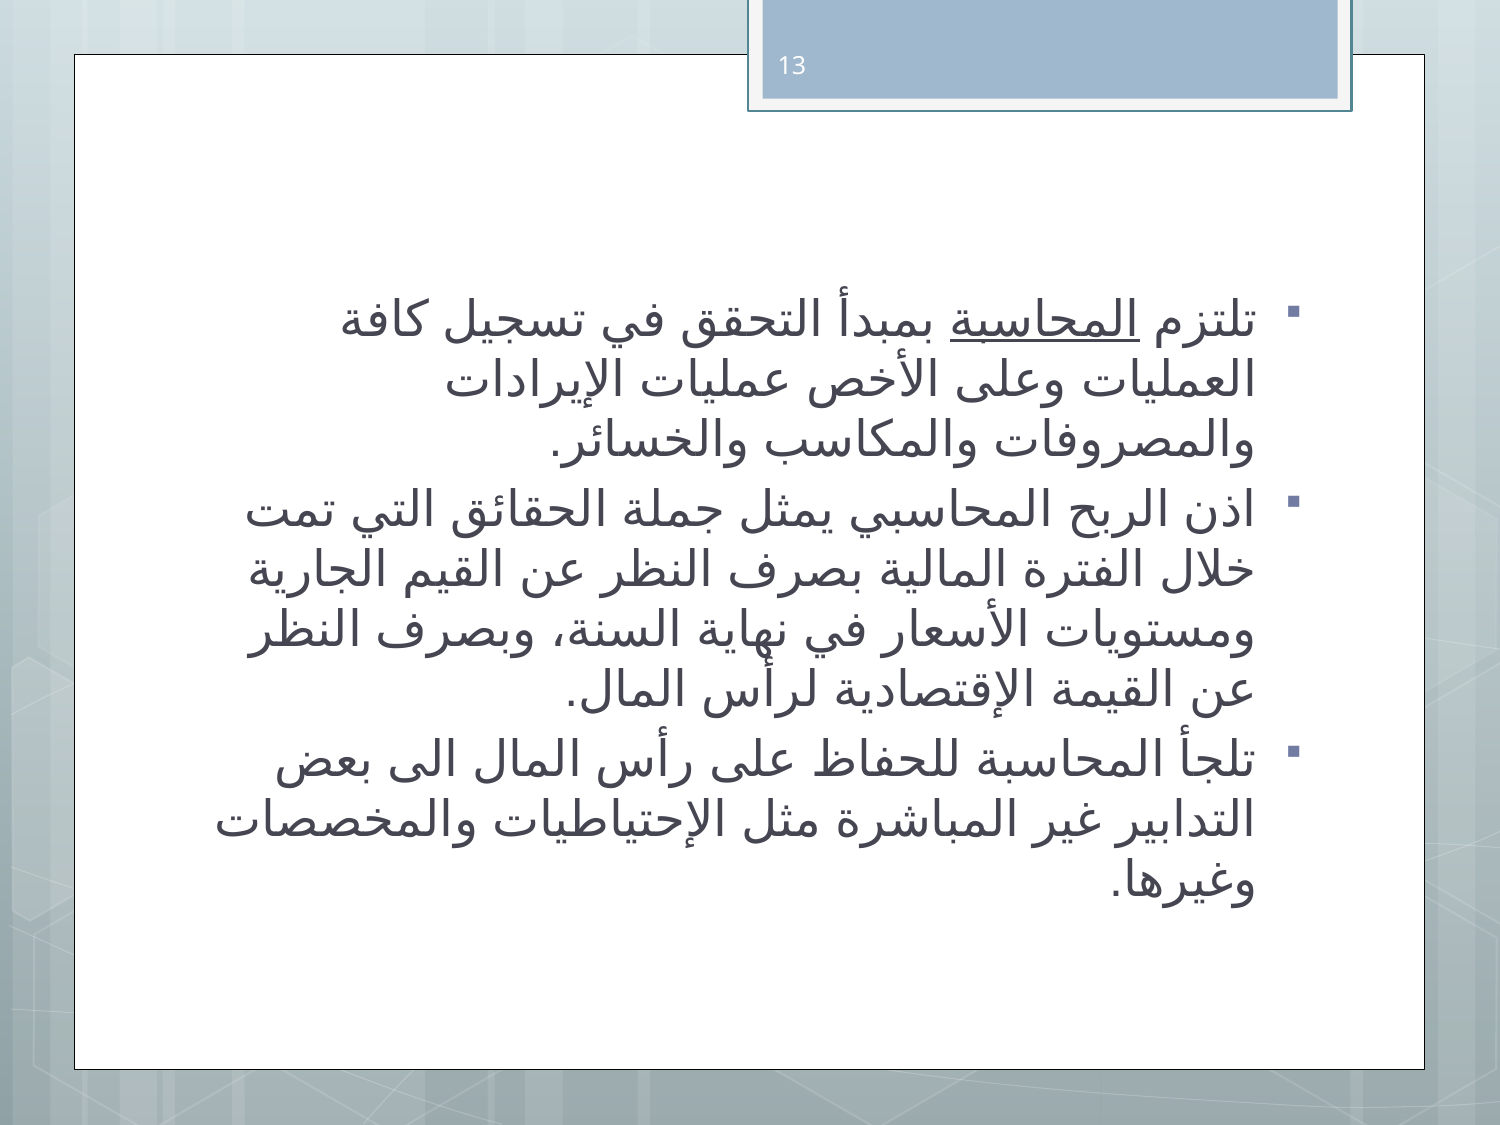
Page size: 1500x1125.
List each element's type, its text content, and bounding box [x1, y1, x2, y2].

list تلتزم المحاسبة بمبدأ التحقق في تسجيل كافة العمليات وعلى الأخص عمليات الإيرادات والمصروفات والمكاسب والخسائر. اذن الربح المحاسبي يمثل جملة الحقائق التي تمت خلال الفترة المالية بصرف النظر عن القيم الجارية ومستويات الأسعار في نهاية السنة، وبصرف النظر عن القيمة الإقتصادية لرأس المال. تلجأ المحاسبة للحفاظ على رأس المال الى بعض التدابير غير المباشرة مثل الإحتياطيات والمخصصات وغيرها. [171, 278, 1329, 957]
slide_number 13 [762, 36, 982, 97]
